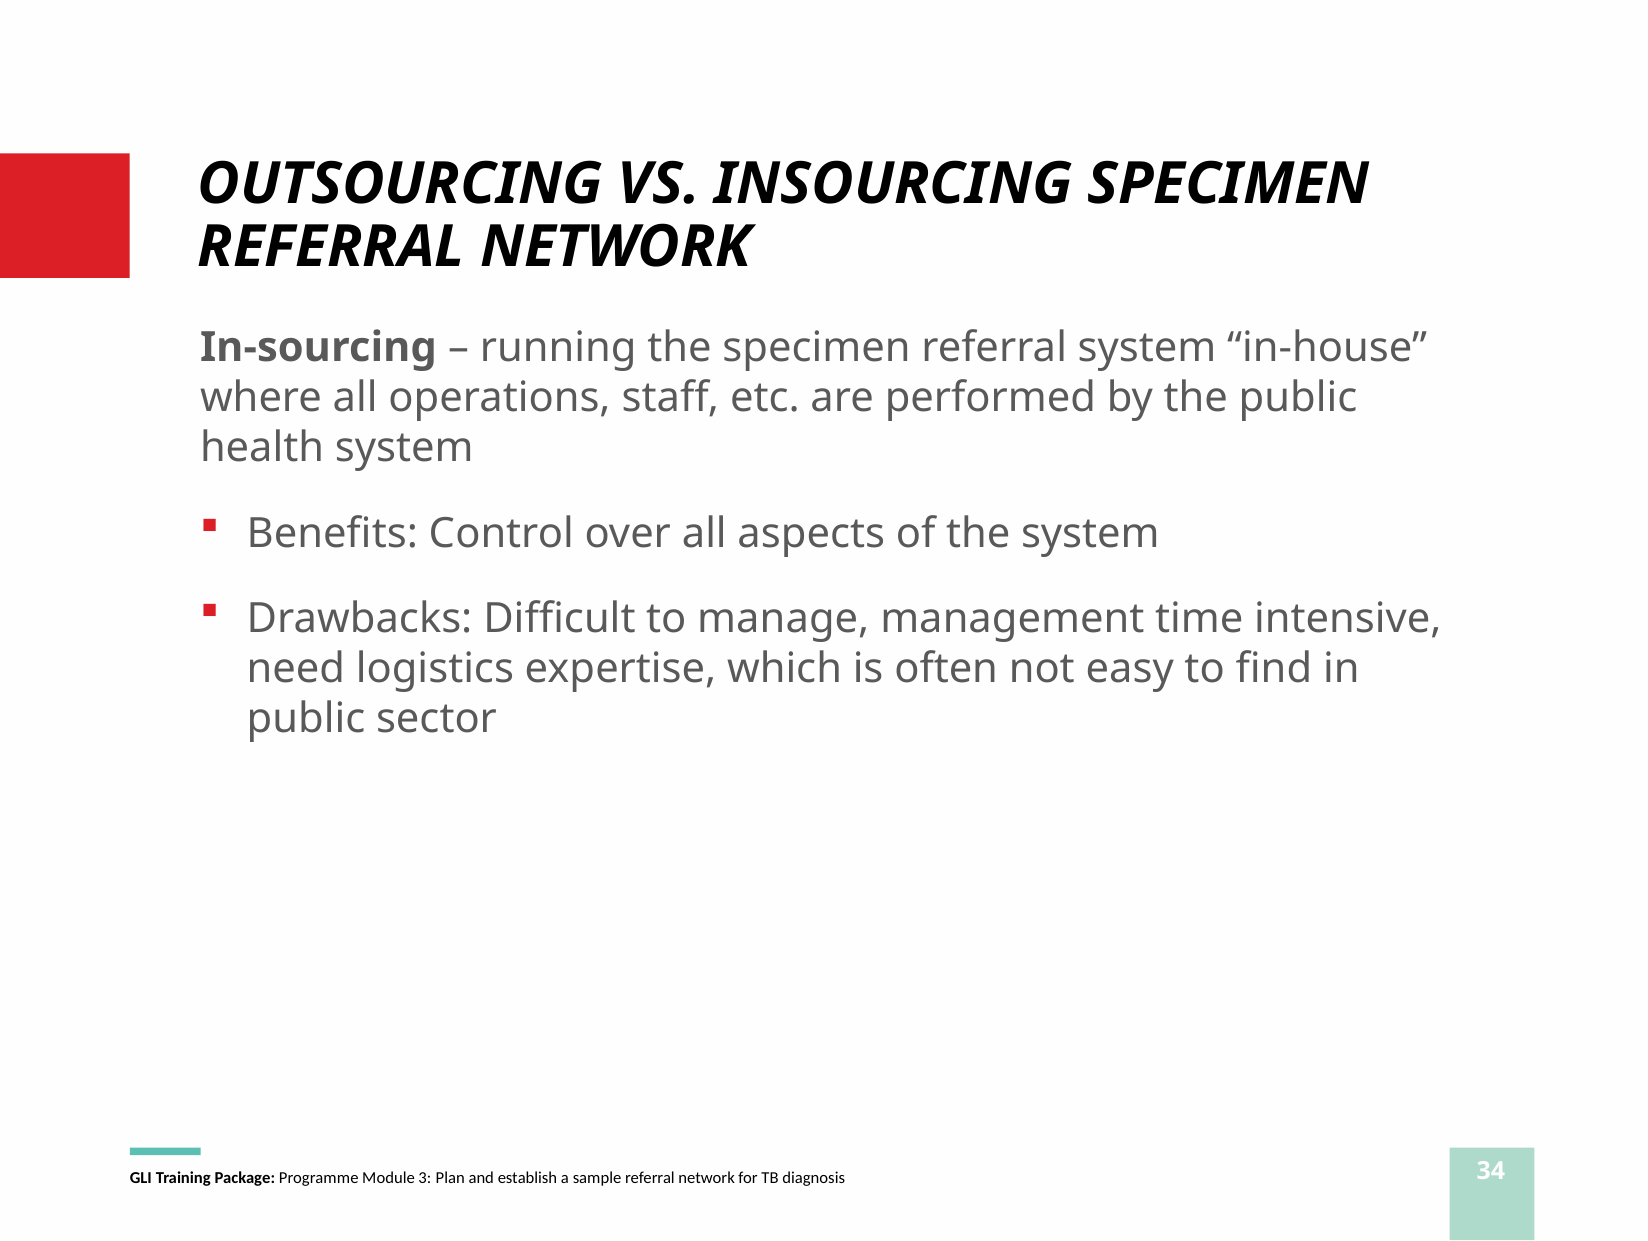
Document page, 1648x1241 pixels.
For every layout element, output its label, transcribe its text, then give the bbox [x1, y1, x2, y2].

list In-sourcing – running the specimen referral system “in-house” where all operations, staff, etc. are performed by the public health system Benefits: Control over all aspects of the system Drawbacks: Difficult to manage, management time intensive, need logistics expertise, which is often not easy to find in public sector [200, 320, 1452, 1160]
title OUTSOURCING VS. INSOURCING SPECIMEN REFERRAL NETWORK [197, 153, 1450, 278]
